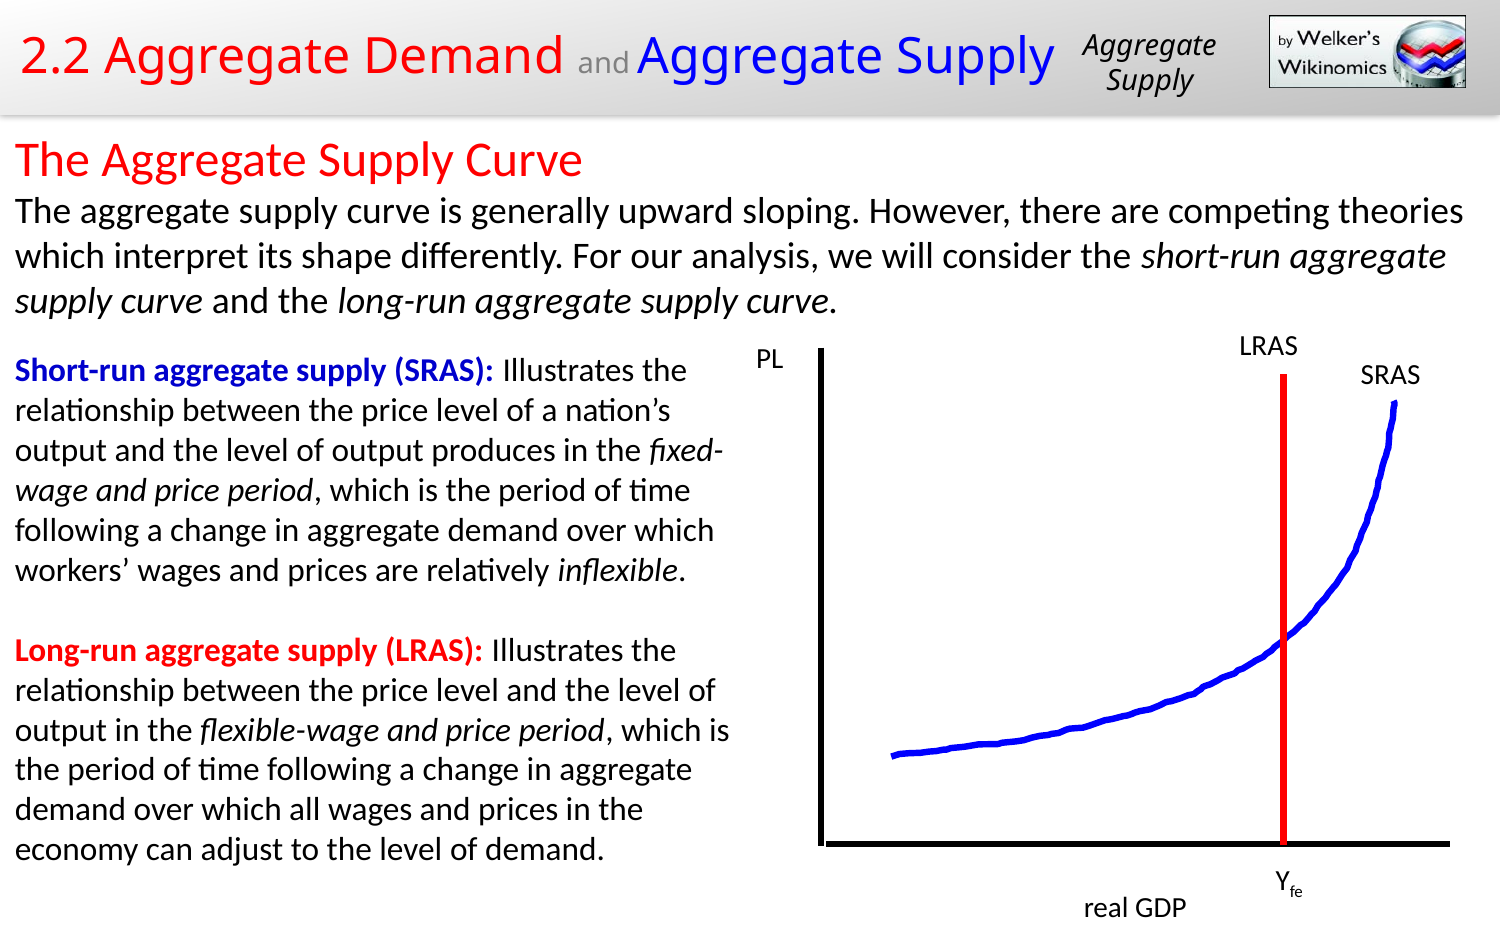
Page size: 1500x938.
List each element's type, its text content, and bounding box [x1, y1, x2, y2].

text_box The Aggregate Supply Curve The aggregate supply curve is generally upward sloping. However, there are competing theories which interpret its shape differently. For our analysis, we will consider the short-run aggregate supply curve and the long-run aggregate supply curve. [0, 123, 1500, 329]
text_box Short-run aggregate supply (SRAS): Illustrates the relationship between the price level of a nation’s output and the level of output produces in the fixed-wage and price period, which is the period of time following a change in aggregate demand over which workers’ wages and prices are relatively inflexible. Long-run aggregate supply (LRAS): Illustrates the relationship between the price level and the level of output in the flexible-wage and price period, which is the period of time following a change in aggregate demand over which all wages and prices in the economy can adjust to the level of demand. [0, 340, 735, 875]
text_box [0, 0, 1500, 115]
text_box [740, 318, 1476, 932]
